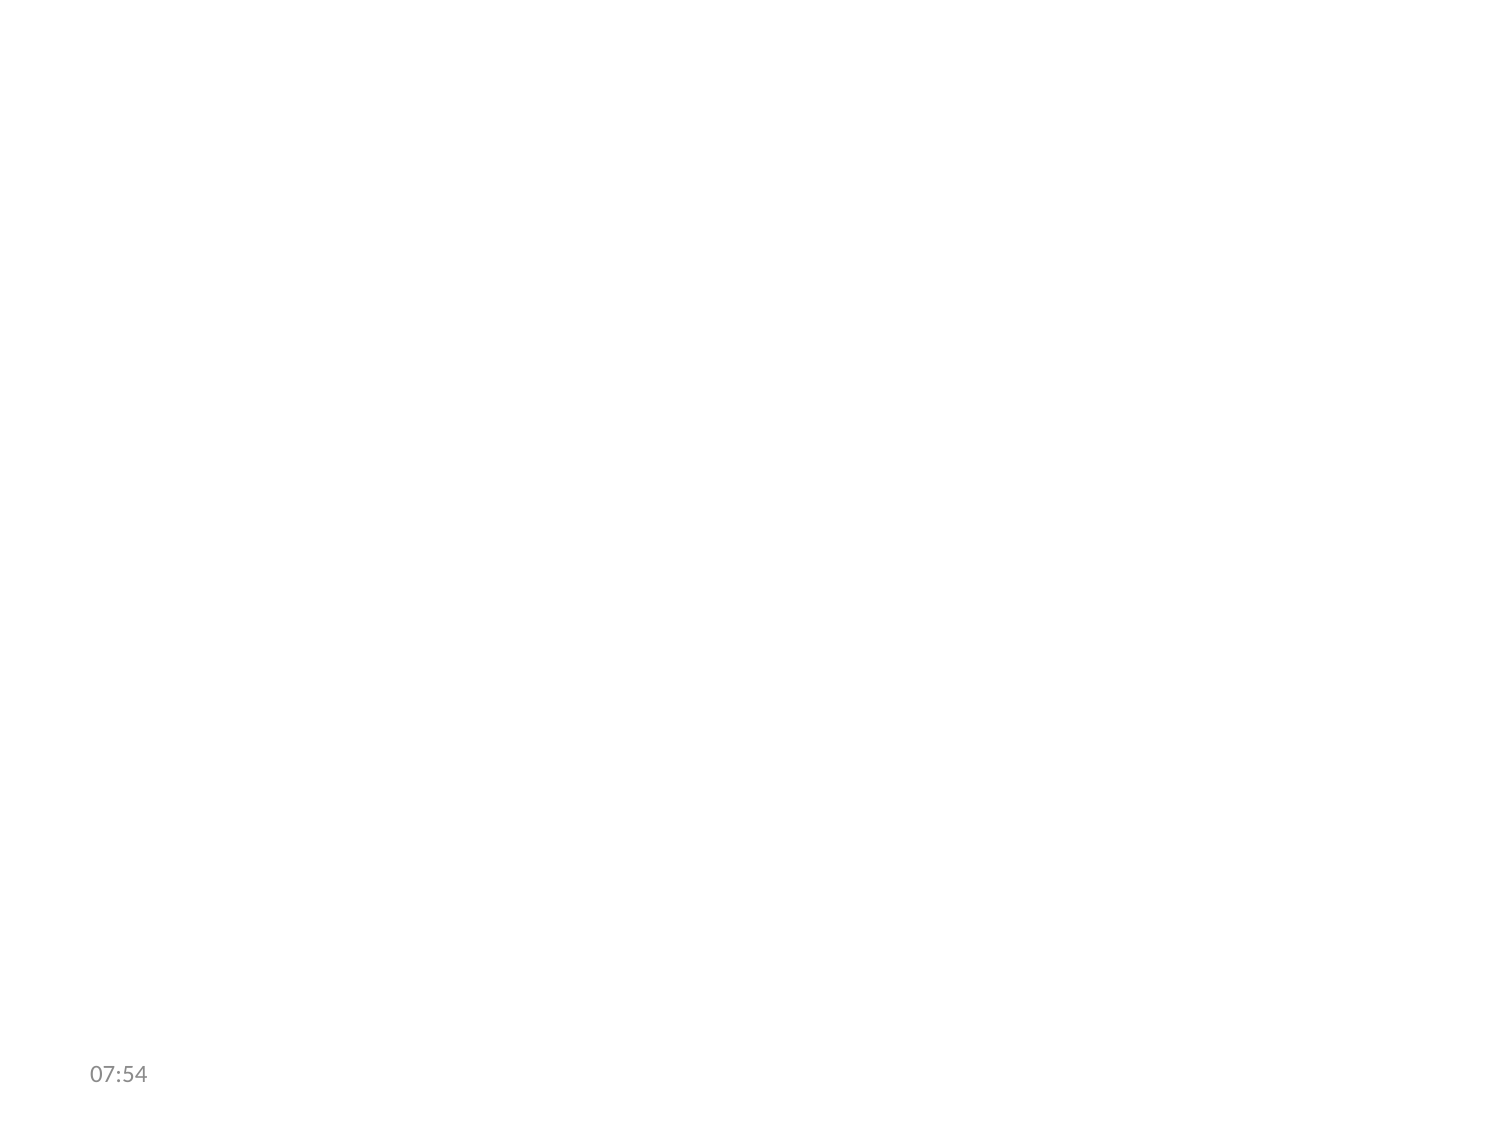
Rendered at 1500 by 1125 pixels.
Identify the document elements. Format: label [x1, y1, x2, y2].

slide_number [75, 1042, 425, 1103]
